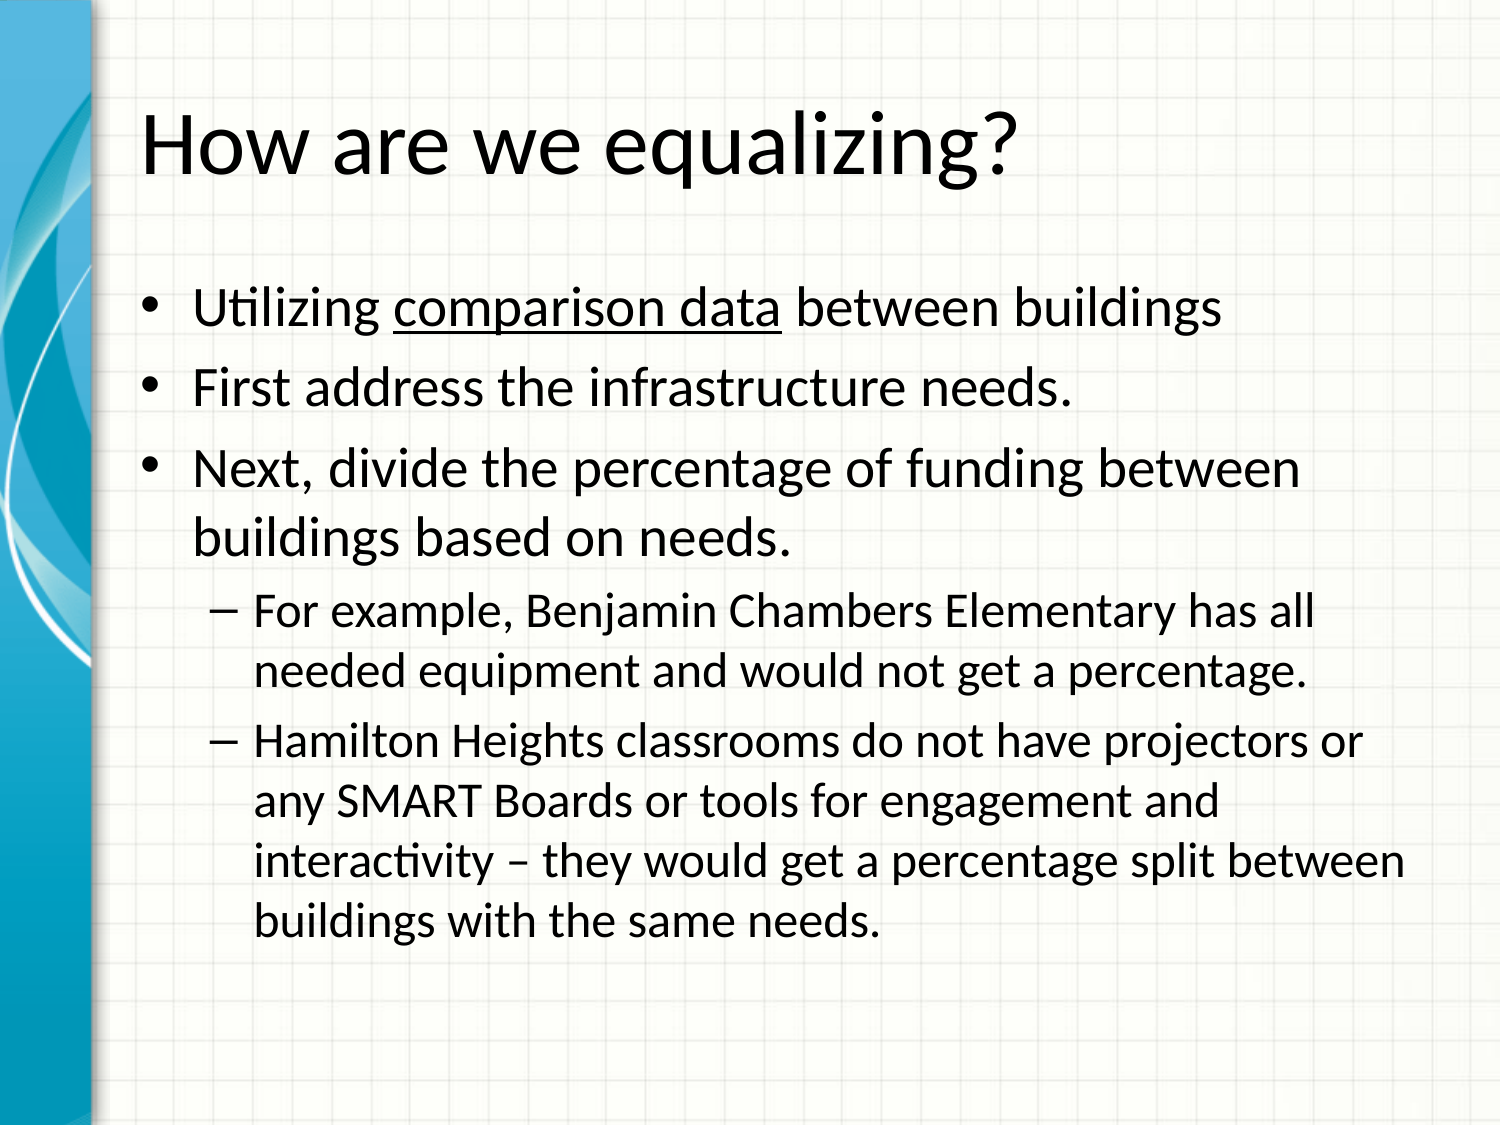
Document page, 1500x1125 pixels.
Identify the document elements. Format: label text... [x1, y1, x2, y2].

list Utilizing comparison data between buildings First address the infrastructure needs. Next, divide the percentage of funding between buildings based on needs. For example, Benjamin Chambers Elementary has all needed equipment and would not get a percentage. Hamilton Heights classrooms do not have projectors or any SMART Boards or tools for engagement and interactivity – they would get a percentage split between buildings with the same needs. [125, 261, 1450, 967]
picture [0, 0, 1500, 1125]
title How are we equalizing? [125, 44, 1450, 232]
